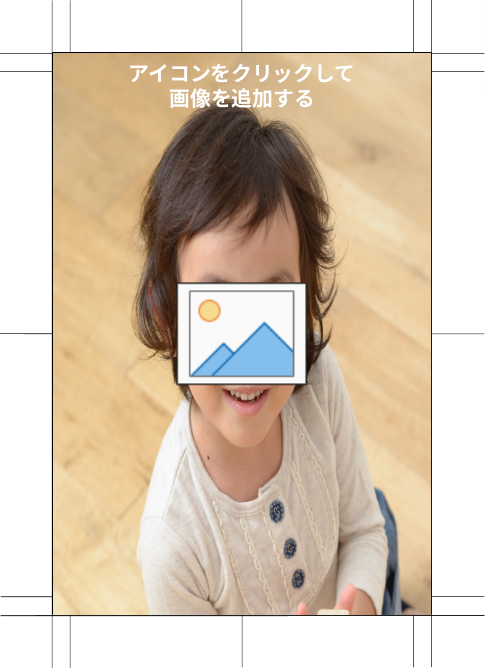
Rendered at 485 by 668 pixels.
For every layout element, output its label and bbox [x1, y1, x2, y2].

picture [52, 52, 432, 615]
